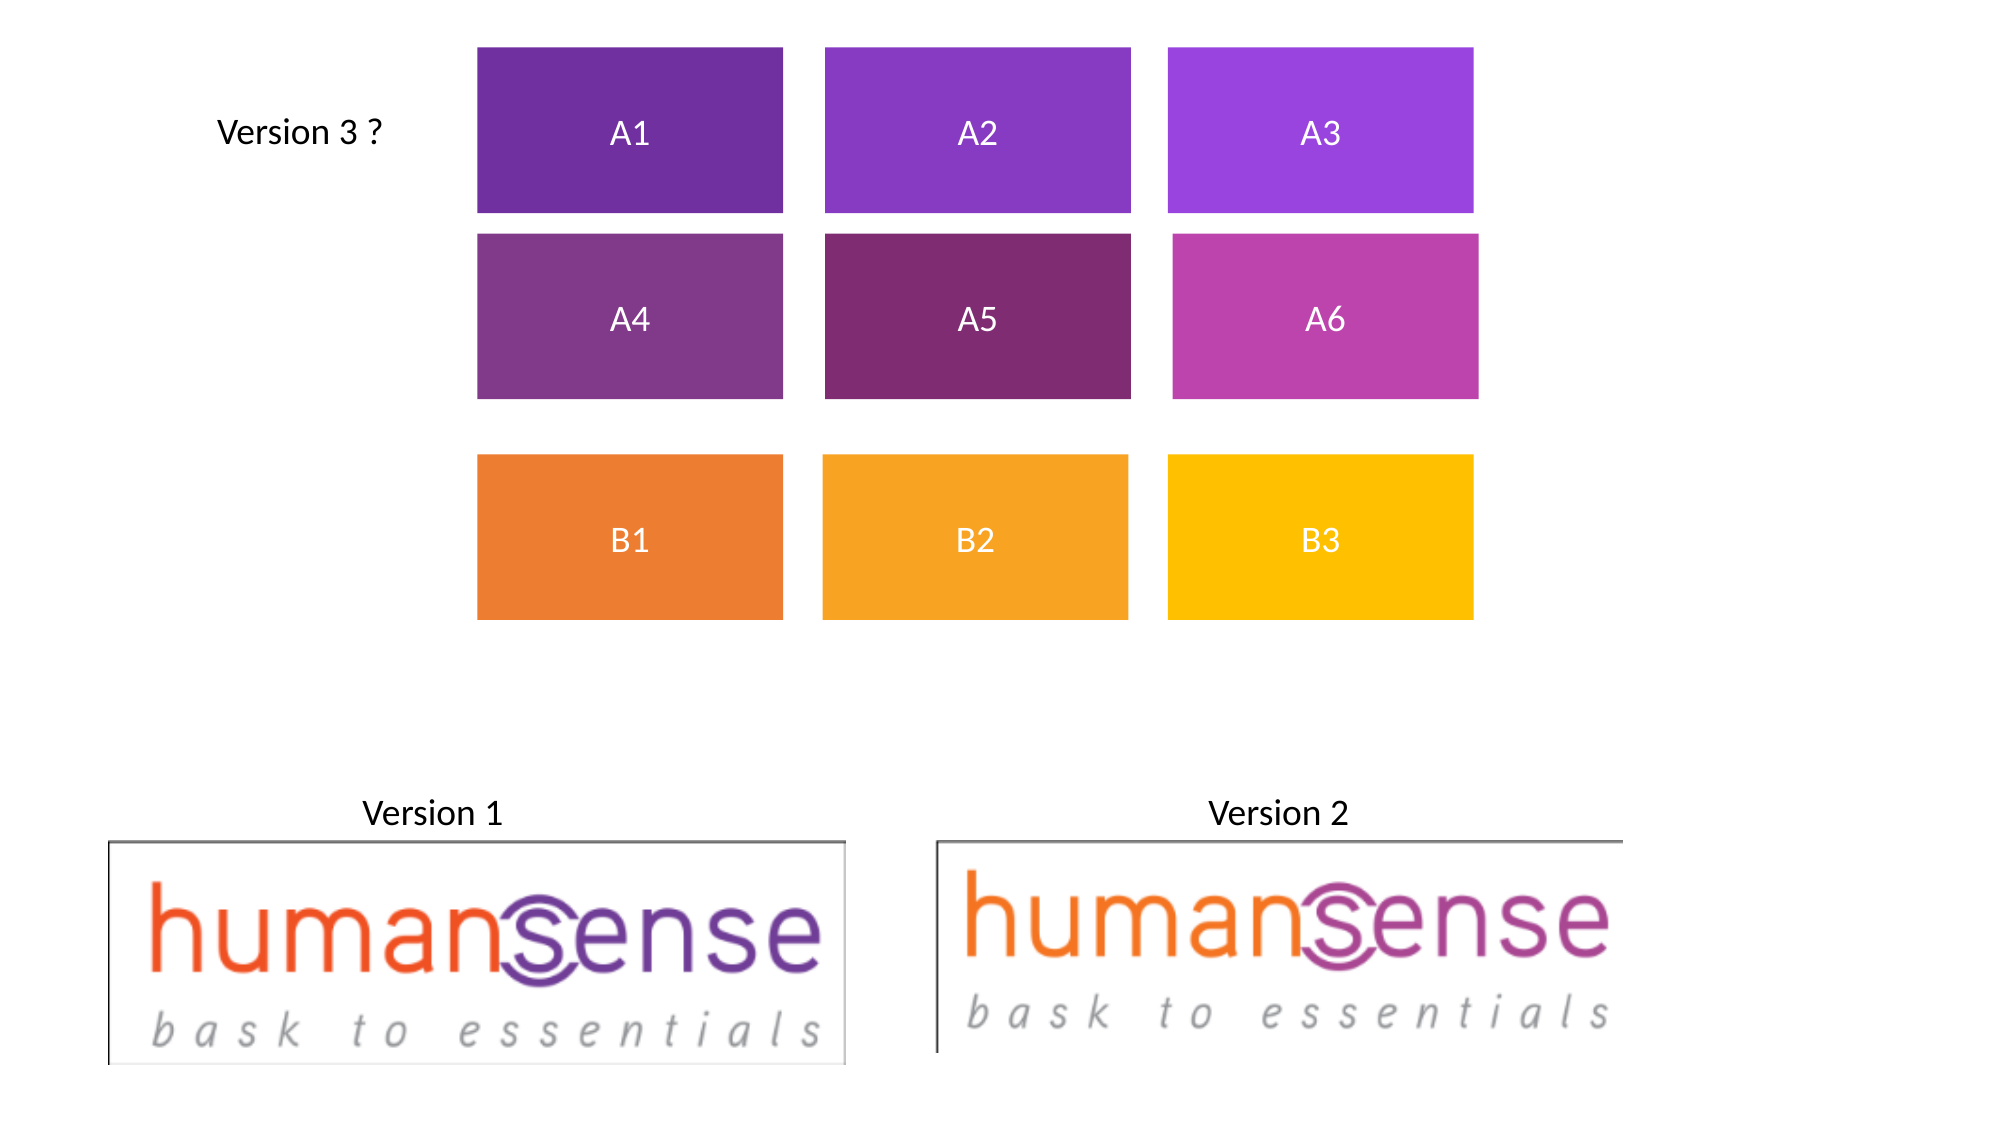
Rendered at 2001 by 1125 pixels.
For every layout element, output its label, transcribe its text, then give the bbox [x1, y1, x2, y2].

picture [934, 840, 1623, 1053]
text_box A1 [476, 46, 784, 214]
text_box A5 [824, 233, 1132, 400]
text_box A3 [1167, 46, 1475, 214]
text_box A2 [824, 46, 1132, 214]
text_box A6 [1172, 233, 1480, 400]
text_box B3 [1167, 453, 1475, 621]
text_box Version 3 ? [202, 99, 400, 160]
text_box B1 [476, 453, 784, 621]
text_box Version 1 [347, 780, 519, 840]
text_box B2 [822, 453, 1129, 621]
picture [108, 840, 846, 1065]
text_box Version 2 [1193, 780, 1365, 840]
text_box A4 [476, 233, 784, 400]
